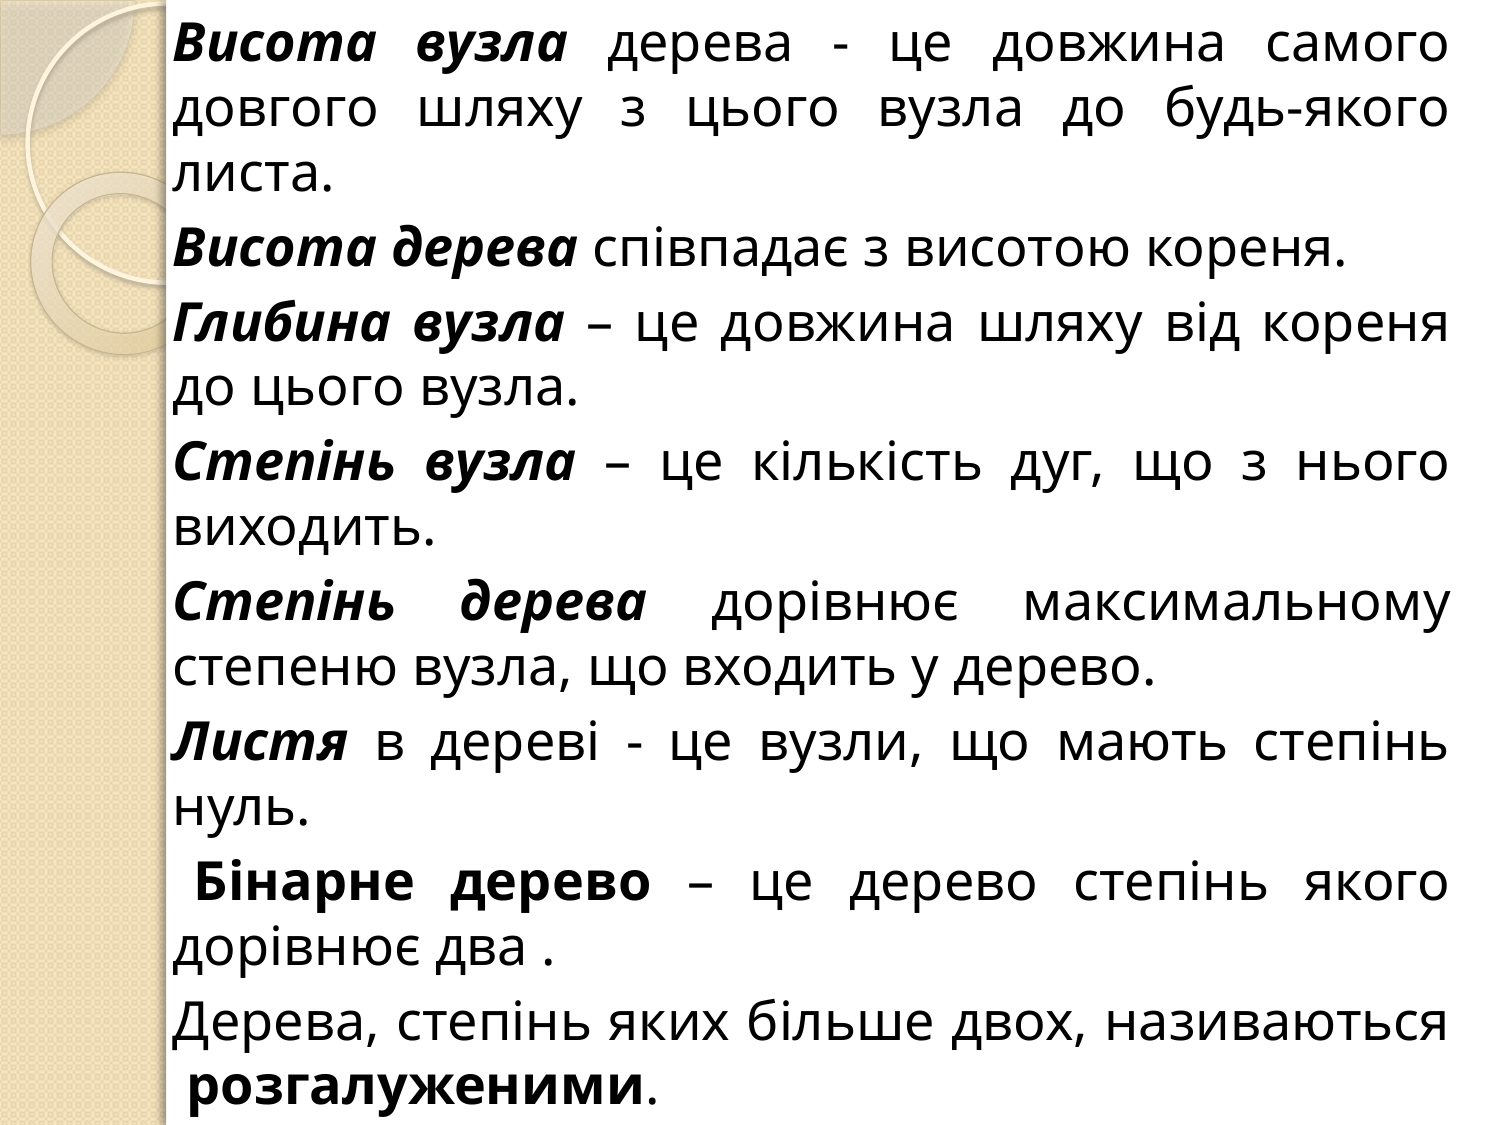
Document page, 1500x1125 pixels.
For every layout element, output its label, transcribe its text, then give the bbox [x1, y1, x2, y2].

list Висота вузла дерева - це довжина самого довгого шляху з цього вузла до будь-якого листа. Висота дерева співпадає з висотою кореня. Глибина вузла – це довжина шляху від кореня до цього вузла. Степінь вузла – це кількість дуг, що з нього виходить. Степінь дерева дорівнює максимальному степеню вузла, що входить у дерево. Листя в дереві - це вузли, що мають степінь нуль. Бінарне дерево – це дерево степінь якого дорівнює два . Дерева, степінь яких більше двох, називаються розгалуженими. [105, 0, 1466, 1125]
